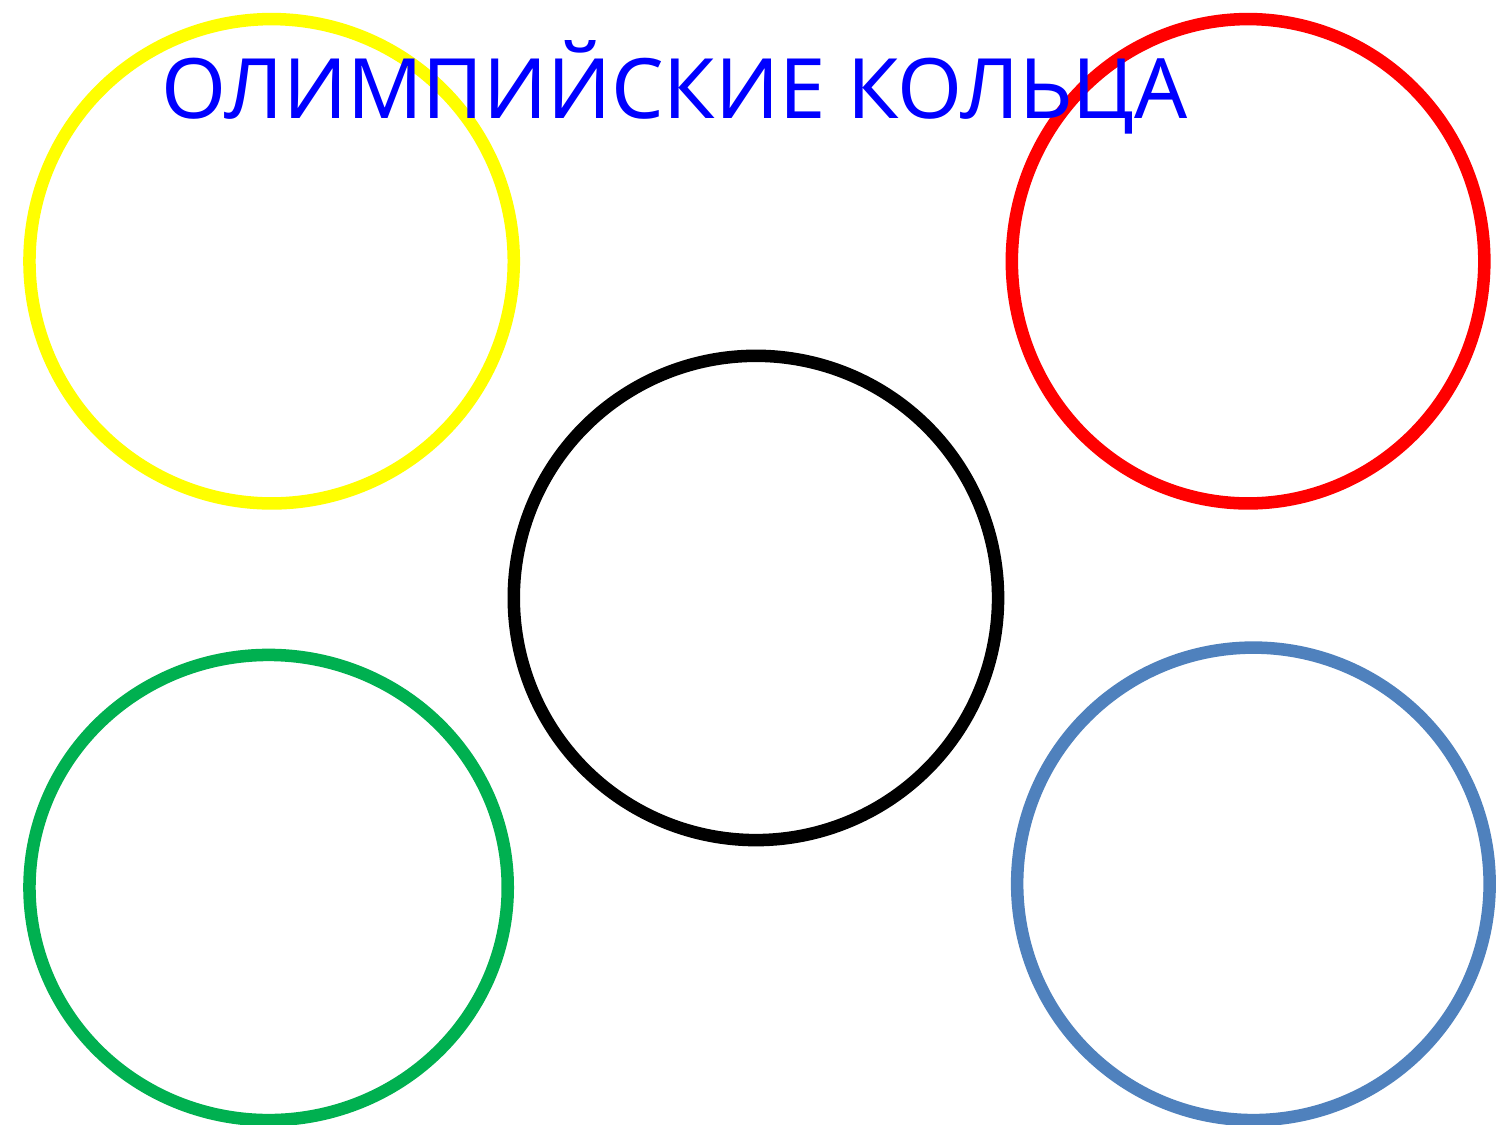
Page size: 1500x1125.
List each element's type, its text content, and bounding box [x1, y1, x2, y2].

text_box [199, 16, 345, 28]
text_box [27, 652, 510, 1123]
text_box [1009, 143, 1487, 506]
text_box [1177, 16, 1319, 28]
text_box ОЛИМПИЙСКИЕ КОЛЬЦА [146, 28, 1500, 143]
text_box [27, 51, 516, 506]
text_box [511, 353, 1001, 843]
text_box [1015, 645, 1492, 1123]
